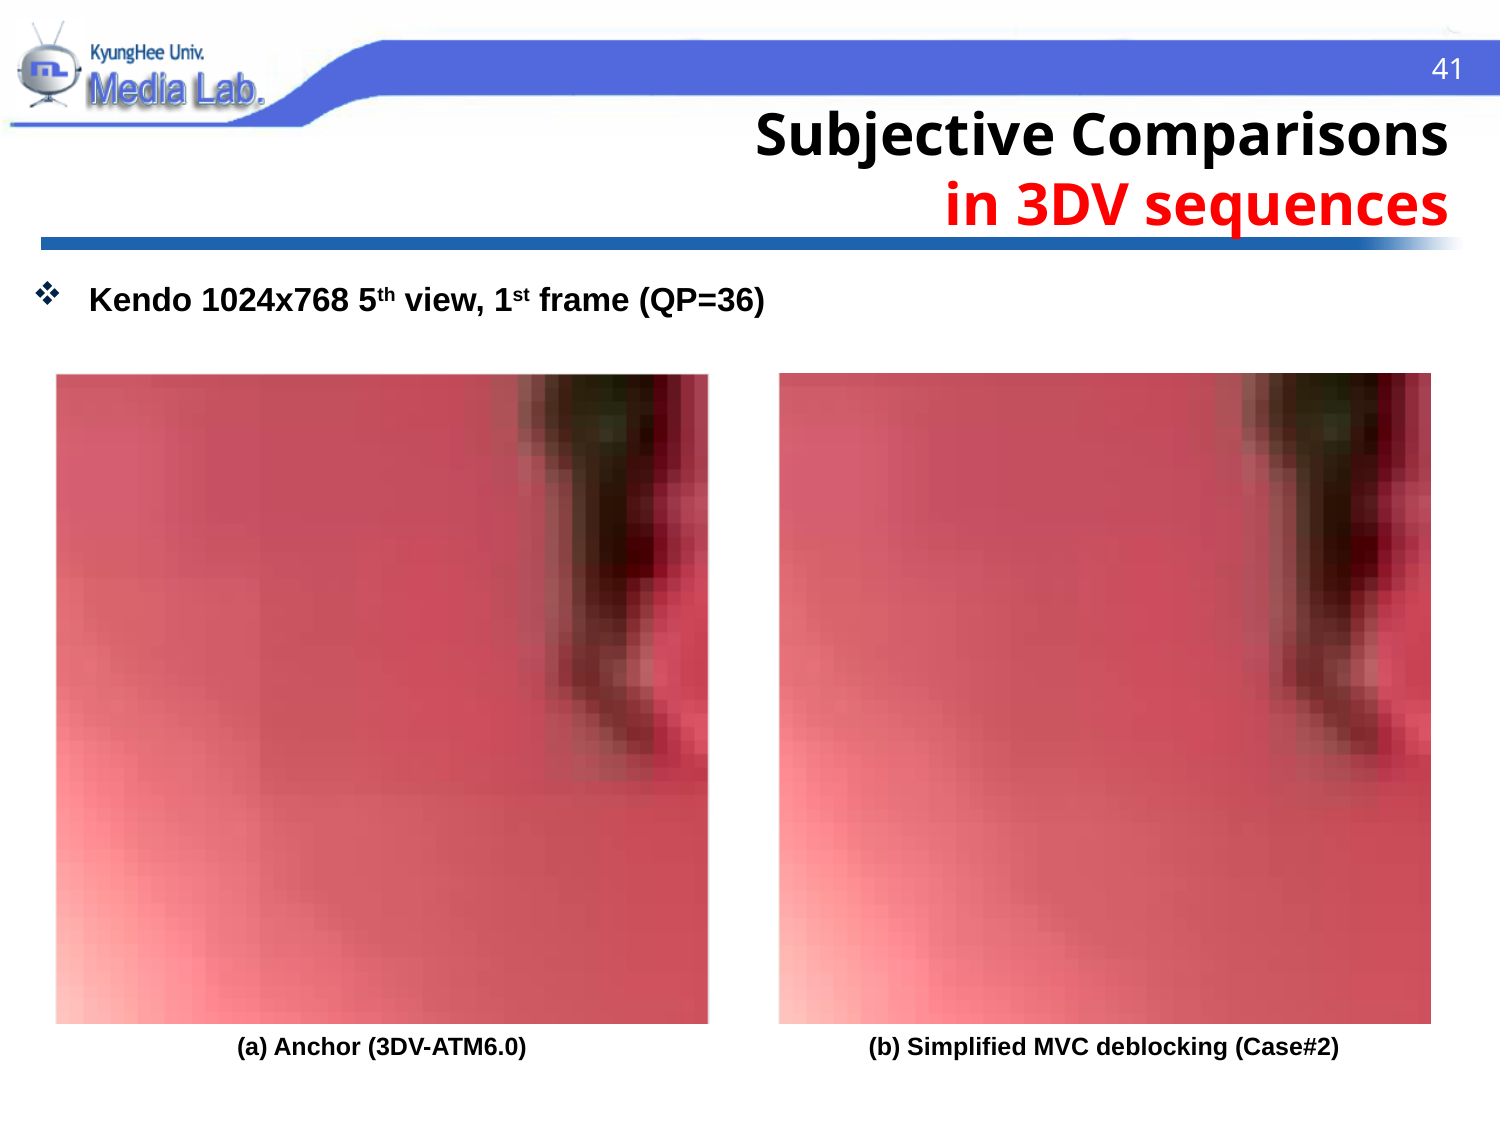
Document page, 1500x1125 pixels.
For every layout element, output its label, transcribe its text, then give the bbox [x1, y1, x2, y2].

picture [0, 0, 1500, 138]
title Subjective Comparisons in 3DV sequences [312, 101, 1465, 233]
list Kendo 1024x768 5th view, 1st frame (QP=36) [17, 262, 1483, 1107]
text_box (b) Simplified MVC deblocking (Case#2) [853, 1032, 1356, 1068]
picture [54, 373, 710, 1024]
slide_number 41 [1403, 42, 1481, 93]
text_box (a) Anchor (3DV-ATM6.0) [222, 1032, 543, 1068]
picture [778, 373, 1431, 1024]
picture [41, 237, 1500, 250]
